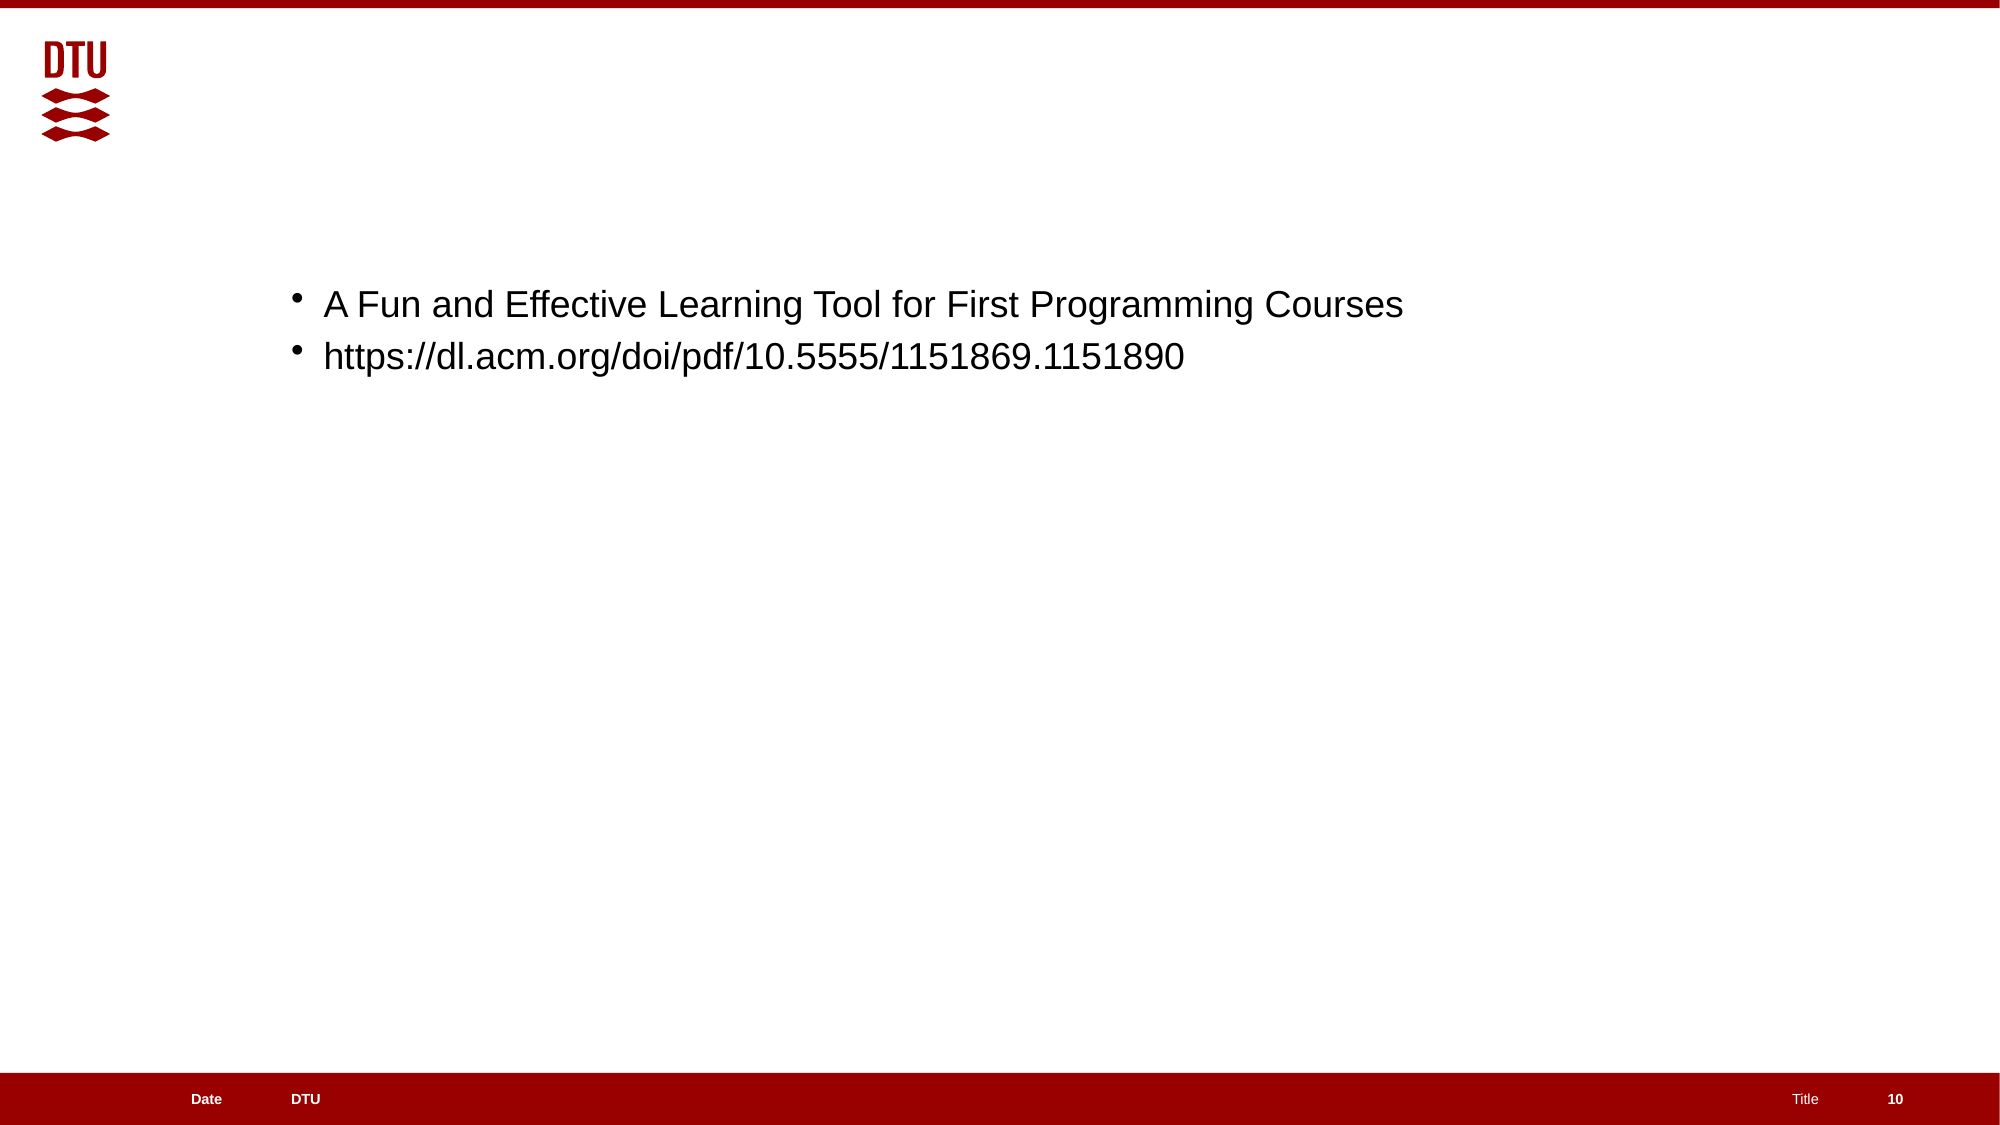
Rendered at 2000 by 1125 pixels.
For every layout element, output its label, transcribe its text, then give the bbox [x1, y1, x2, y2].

list A Fun and Effective Learning Tool for First Programming Courses https://dl.acm.org/doi/pdf/10.5555/1151869.1151890 [291, 279, 1819, 1026]
slide_number 10 [1887, 1073, 1959, 1125]
